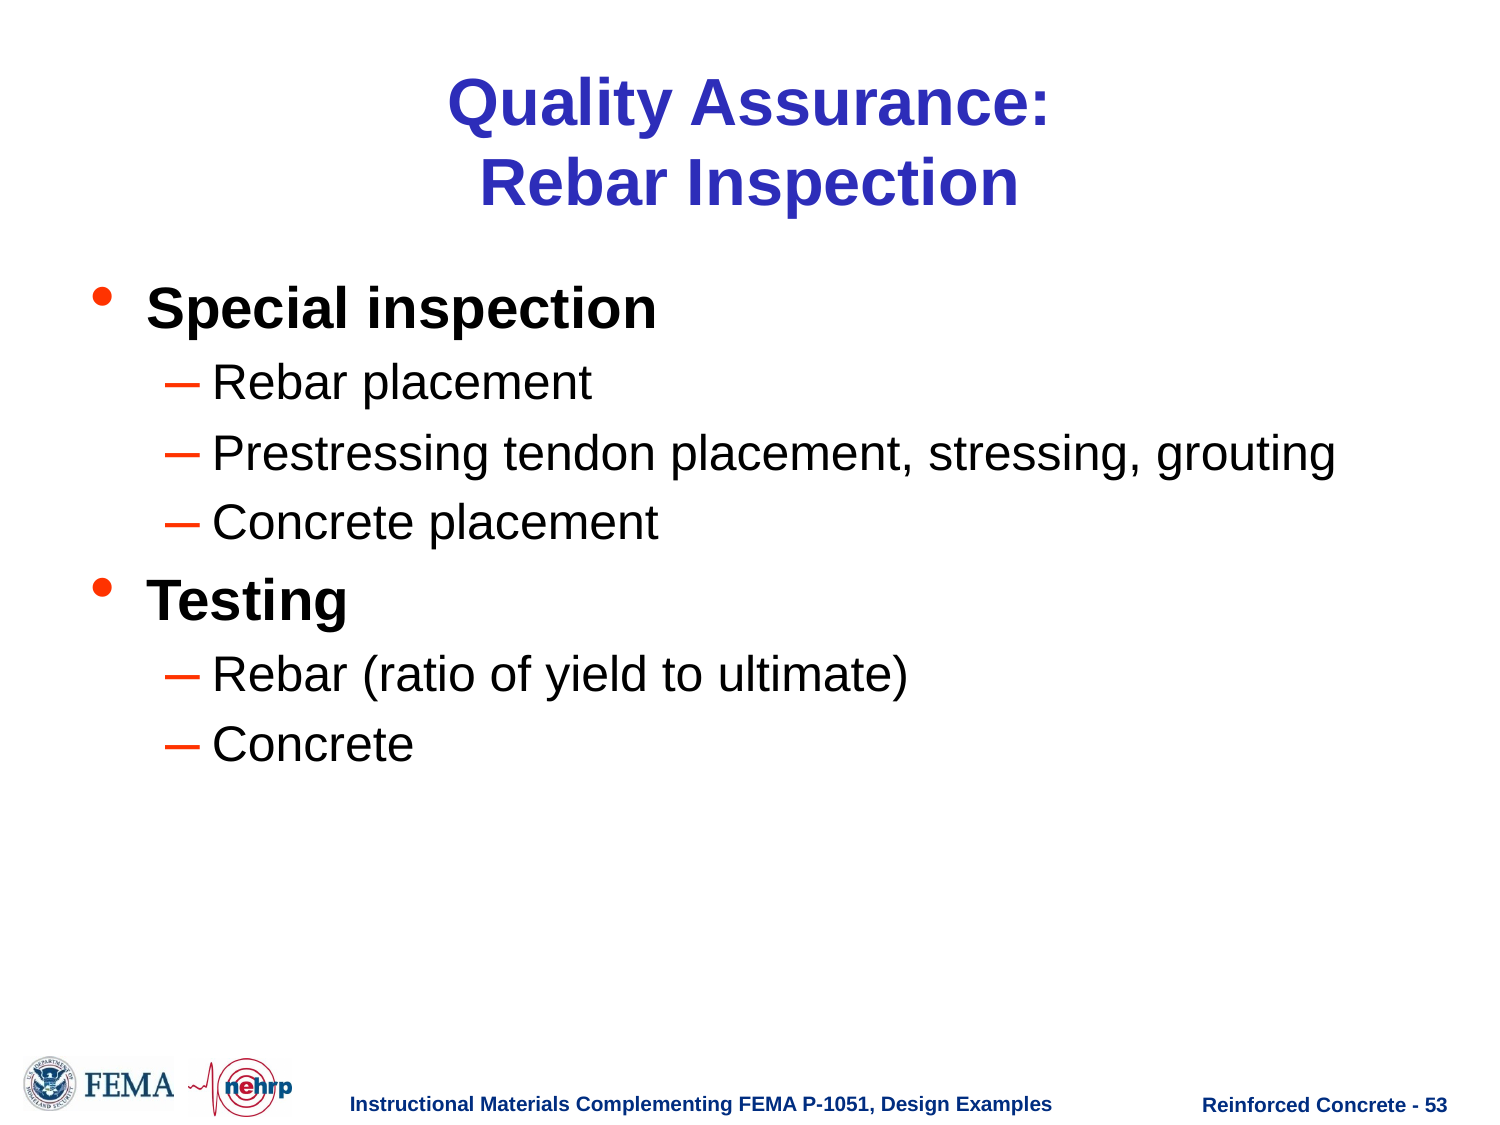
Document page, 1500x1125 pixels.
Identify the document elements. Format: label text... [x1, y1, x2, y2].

footer Instructional Materials Complementing FEMA P-1051, Design Examples [334, 1087, 1104, 1124]
picture [23, 1056, 174, 1111]
list Special inspection Rebar placement Prestressing tendon placement, stressing, grouting Concrete placement Testing Rebar (ratio of yield to ultimate) Concrete [74, 262, 1426, 1006]
title Quality Assurance: Rebar Inspection [74, 44, 1426, 233]
picture [188, 1058, 292, 1117]
